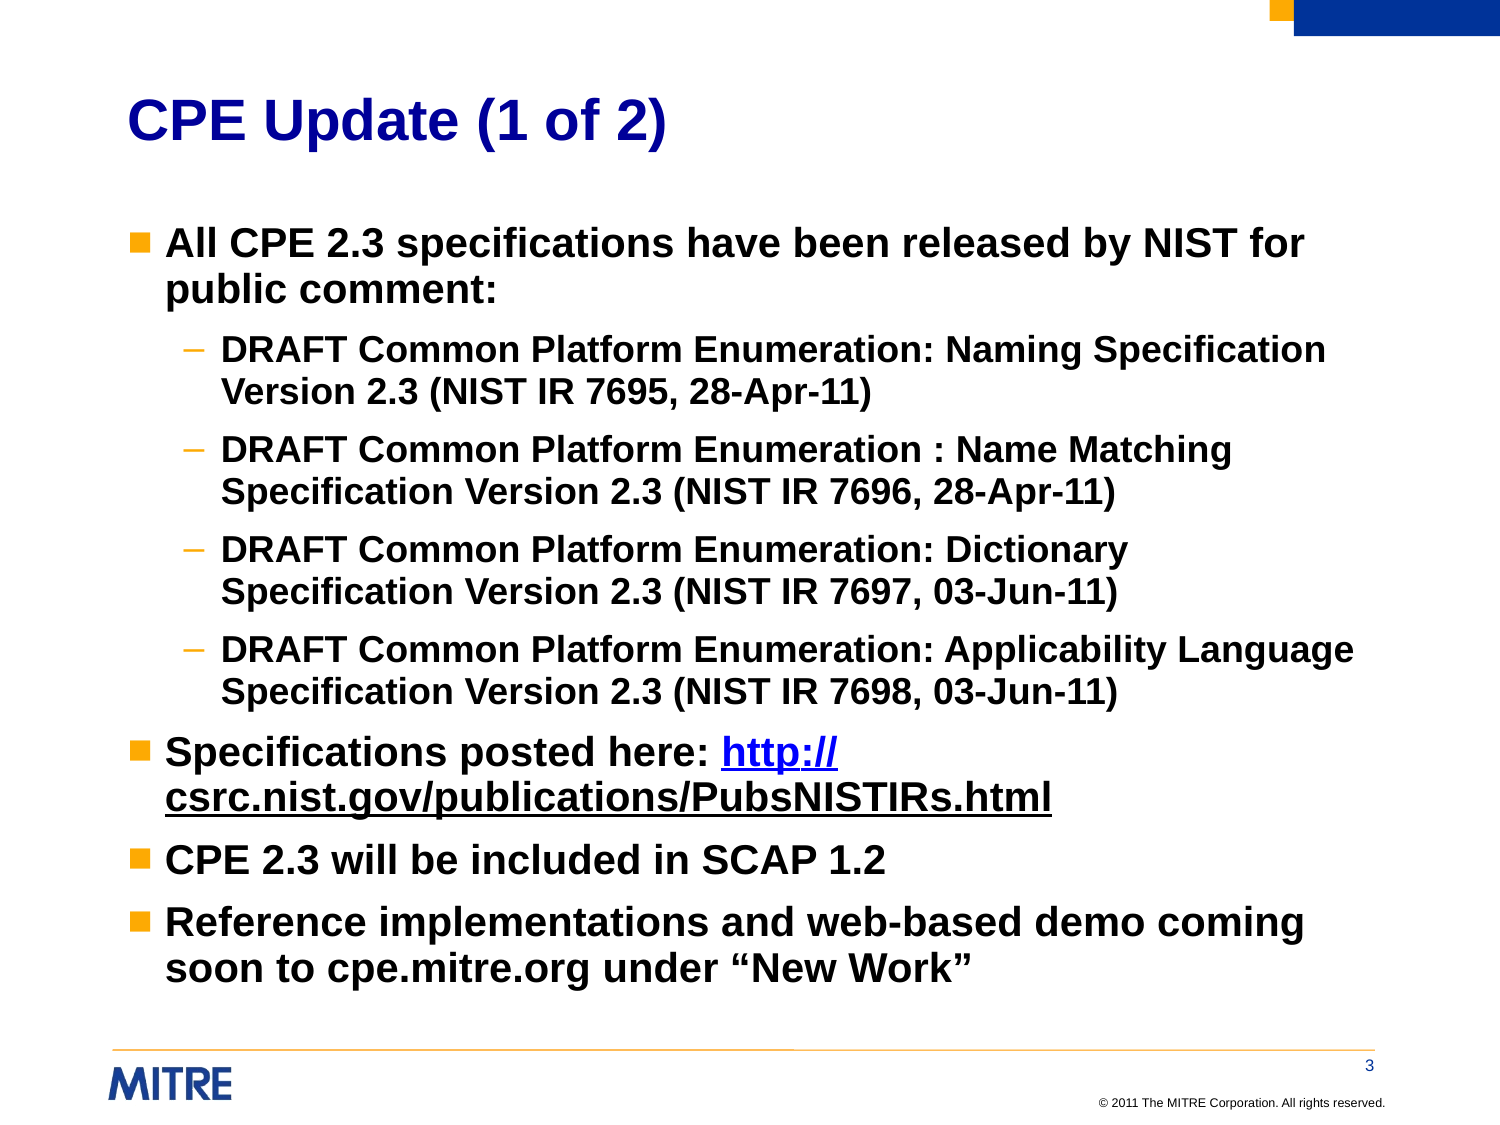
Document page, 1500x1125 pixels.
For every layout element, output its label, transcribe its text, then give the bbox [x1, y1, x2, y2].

list All CPE 2.3 specifications have been released by NIST for public comment: DRAFT Common Platform Enumeration: Naming Specification Version 2.3 (NIST IR 7695, 28-Apr-11) DRAFT Common Platform Enumeration : Name Matching Specification Version 2.3 (NIST IR 7696, 28-Apr-11) DRAFT Common Platform Enumeration: Dictionary Specification Version 2.3 (NIST IR 7697, 03-Jun-11) DRAFT Common Platform Enumeration: Applicability Language Specification Version 2.3 (NIST IR 7698, 03-Jun-11) Specifications posted here: http://csrc.nist.gov/publications/PubsNISTIRs.html CPE 2.3 will be included in SCAP 1.2 Reference implementations and web-based demo coming soon to cpe.mitre.org under “New Work” [112, 212, 1376, 1015]
slide_number 3 [1301, 1049, 1390, 1076]
picture [103, 1064, 236, 1106]
title CPE Update (1 of 2) [112, 45, 1375, 200]
